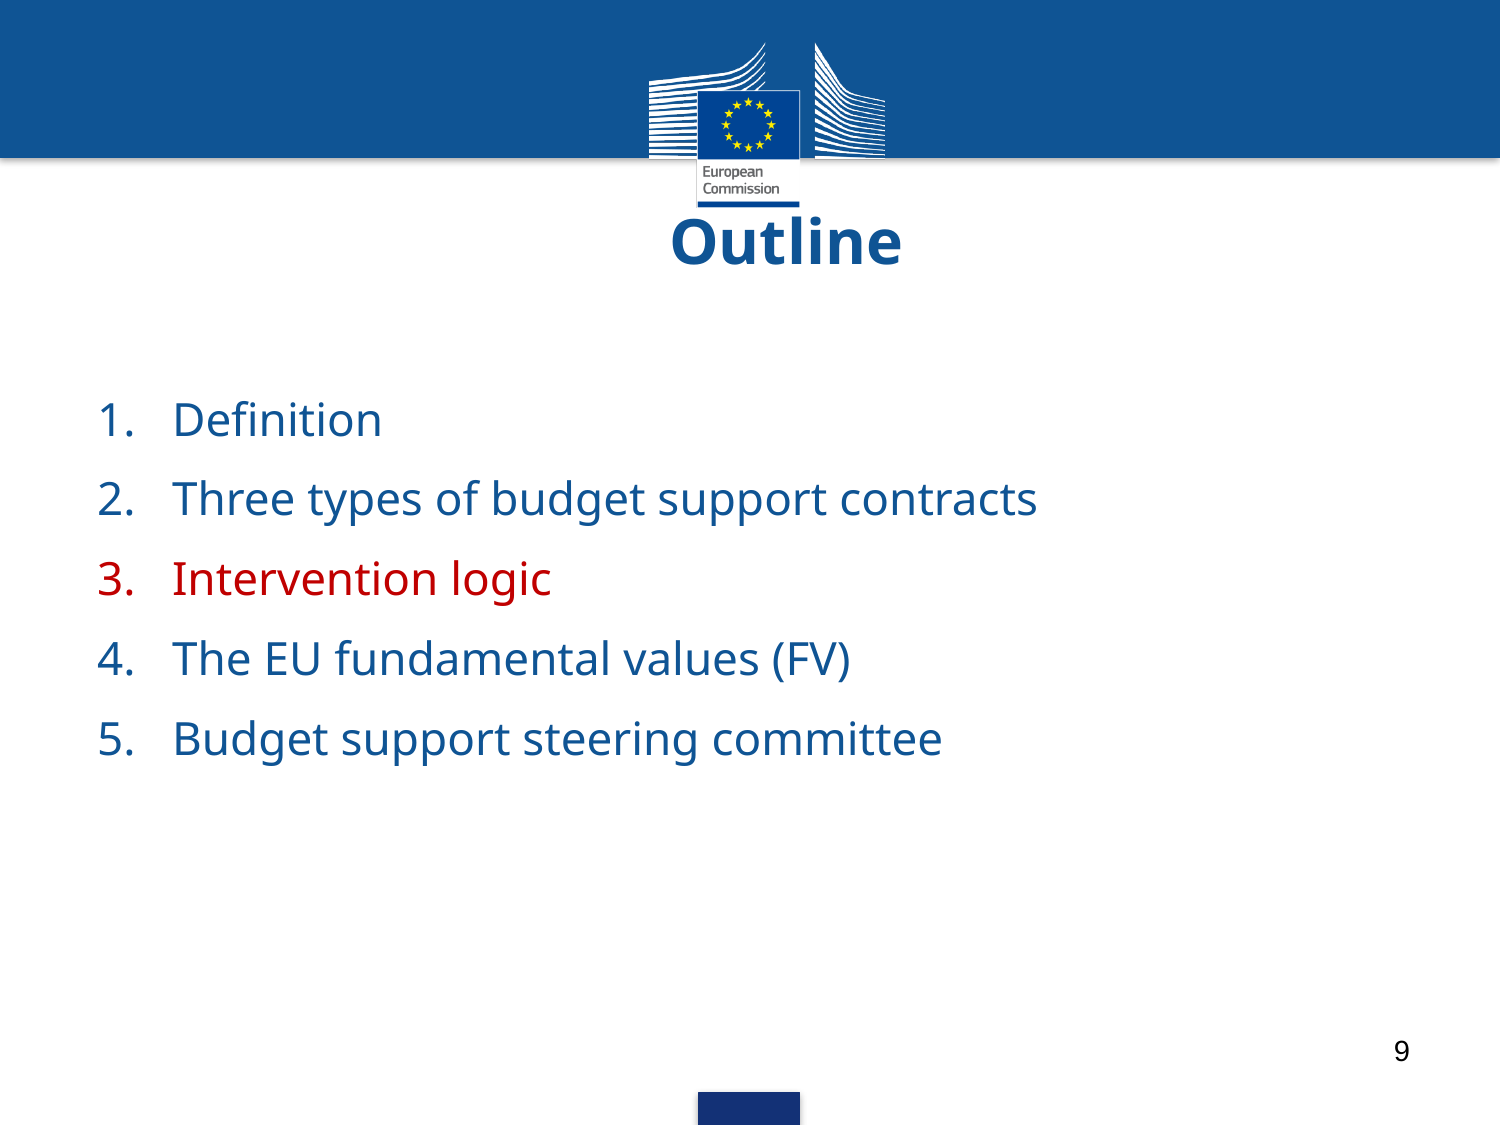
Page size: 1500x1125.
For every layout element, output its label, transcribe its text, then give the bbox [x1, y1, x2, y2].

title Outline [81, 175, 1433, 302]
slide_number 9 [1074, 1024, 1426, 1103]
list Definition Three types of budget support contracts Intervention logic The EU fundamental values (FV) Budget support steering committee [81, 302, 1433, 1083]
picture [649, 42, 885, 175]
